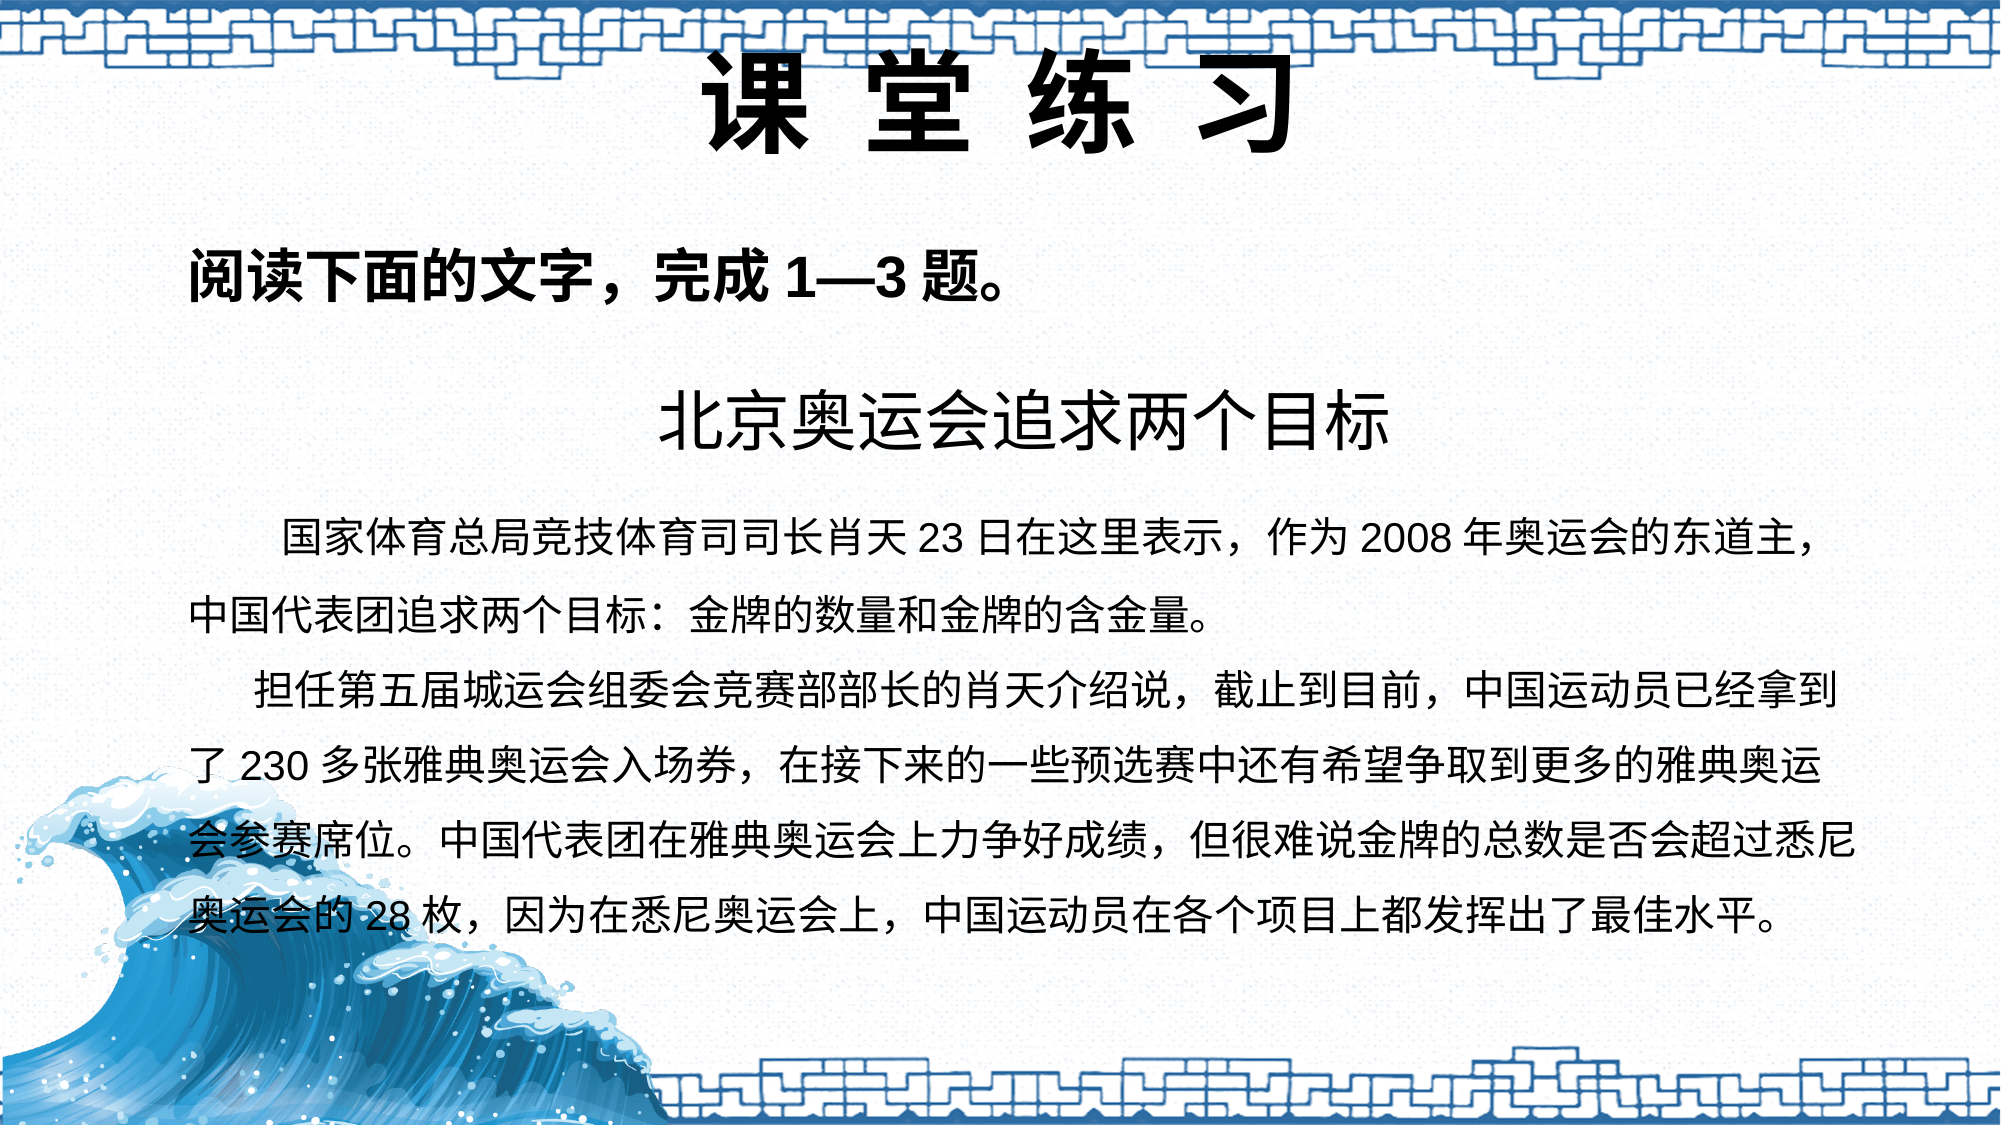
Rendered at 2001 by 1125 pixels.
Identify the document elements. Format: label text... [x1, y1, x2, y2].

title 课 堂 练 习 [282, 0, 1718, 218]
picture [0, 0, 2001, 1125]
text_box 阅读下面的文字，完成1—3题。 北京奥运会追求两个目标 国家体育总局竞技体育司司长肖天23日在这里表示，作为2008年奥运会的东道主，中国代表团追求两个目标：金牌的数量和金牌的含金量。 担任第五届城运会组委会竞赛部部长的肖天介绍说，截止到目前，中国运动员已经拿到了230多张雅典奥运会入场券，在接下来的一些预选赛中还有希望争取到更多的雅典奥运会参赛席位。中国代表团在雅典奥运会上力争好成绩，但很难说金牌的总数是否会超过悉尼奥运会的28枚，因为在悉尼奥运会上，中国运动员在各个项目上都发挥出了最佳水平。 [173, 231, 1876, 947]
